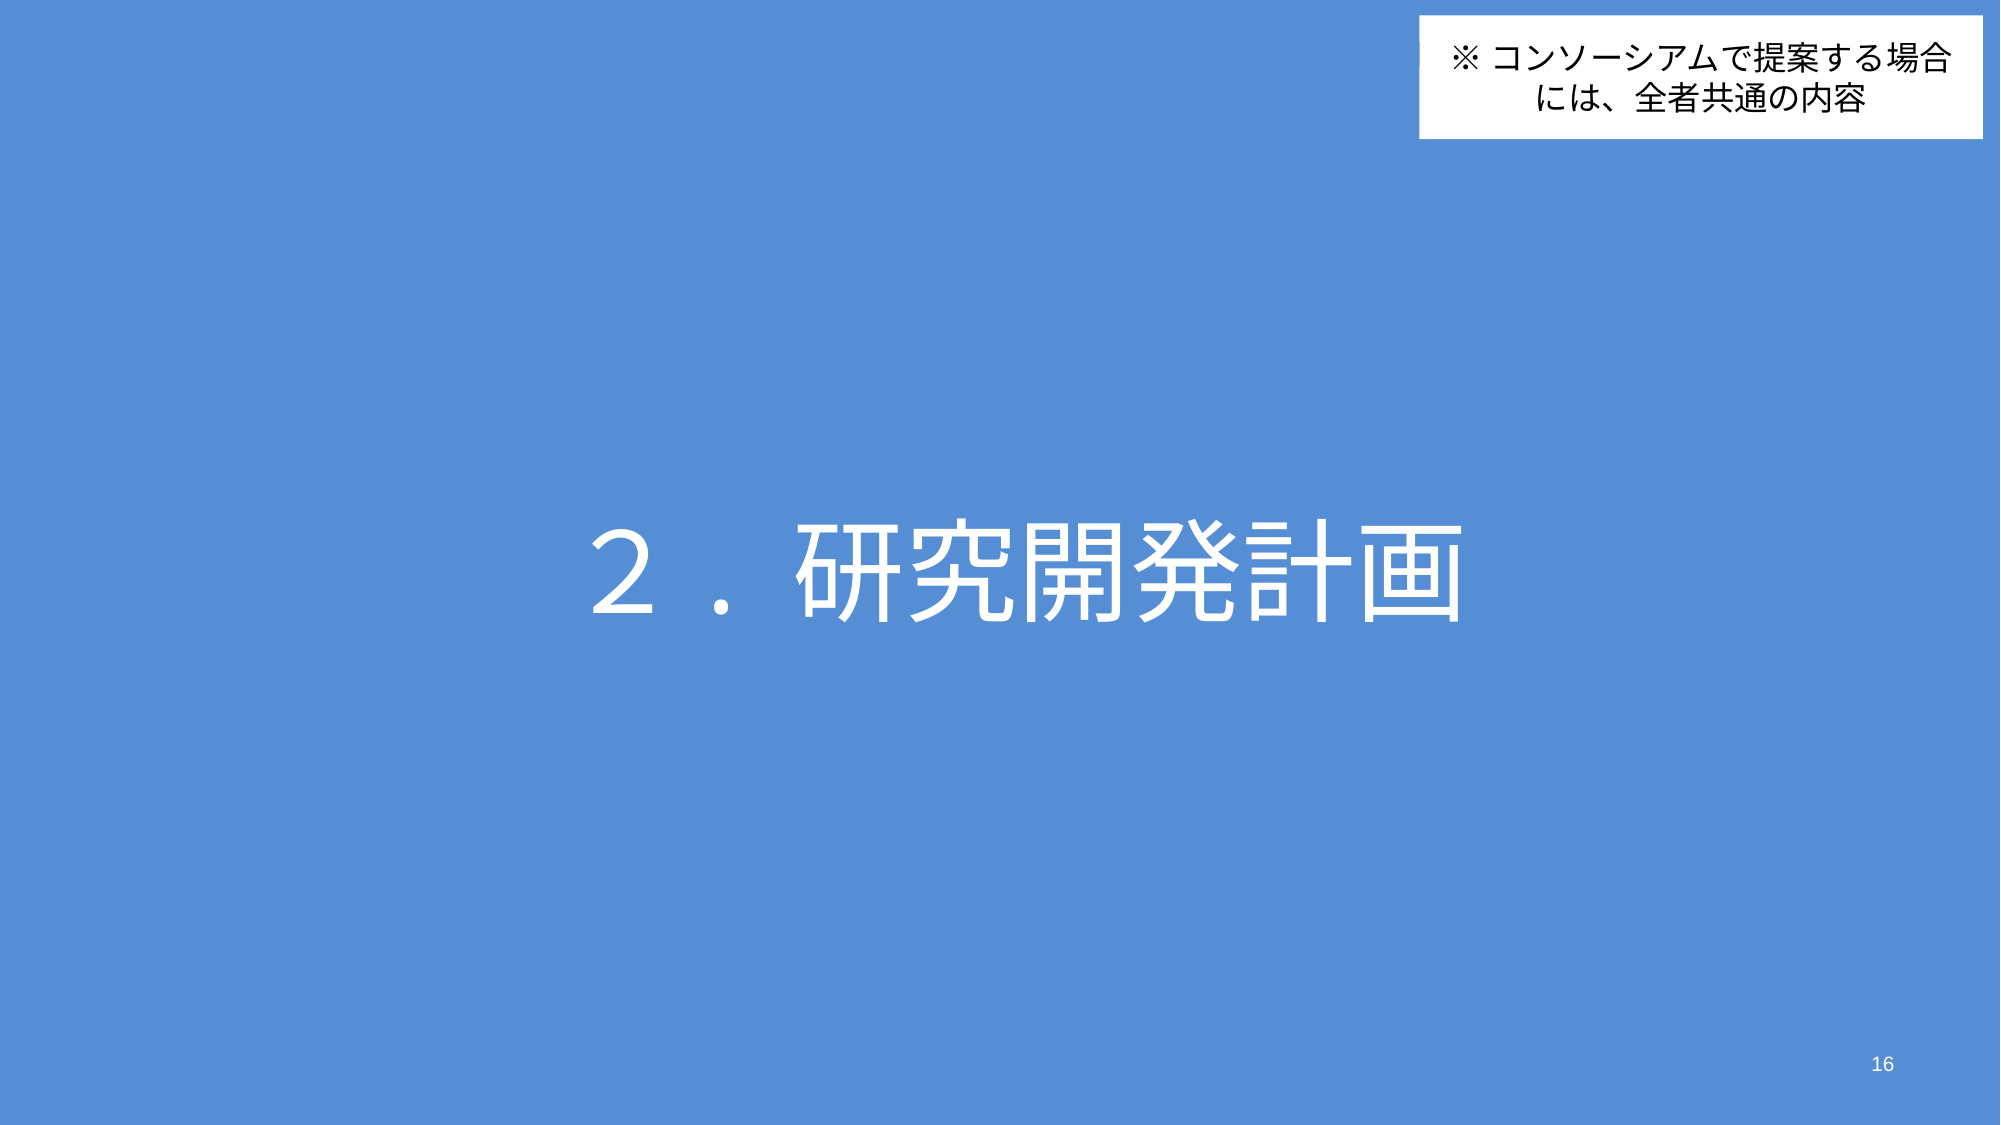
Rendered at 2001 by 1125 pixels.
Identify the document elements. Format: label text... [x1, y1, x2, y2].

text_box ※コンソーシアムで提案する場合には、全者共通の内容 [1418, 14, 1984, 141]
text_box ２. 研究開発計画 [226, 299, 1808, 826]
